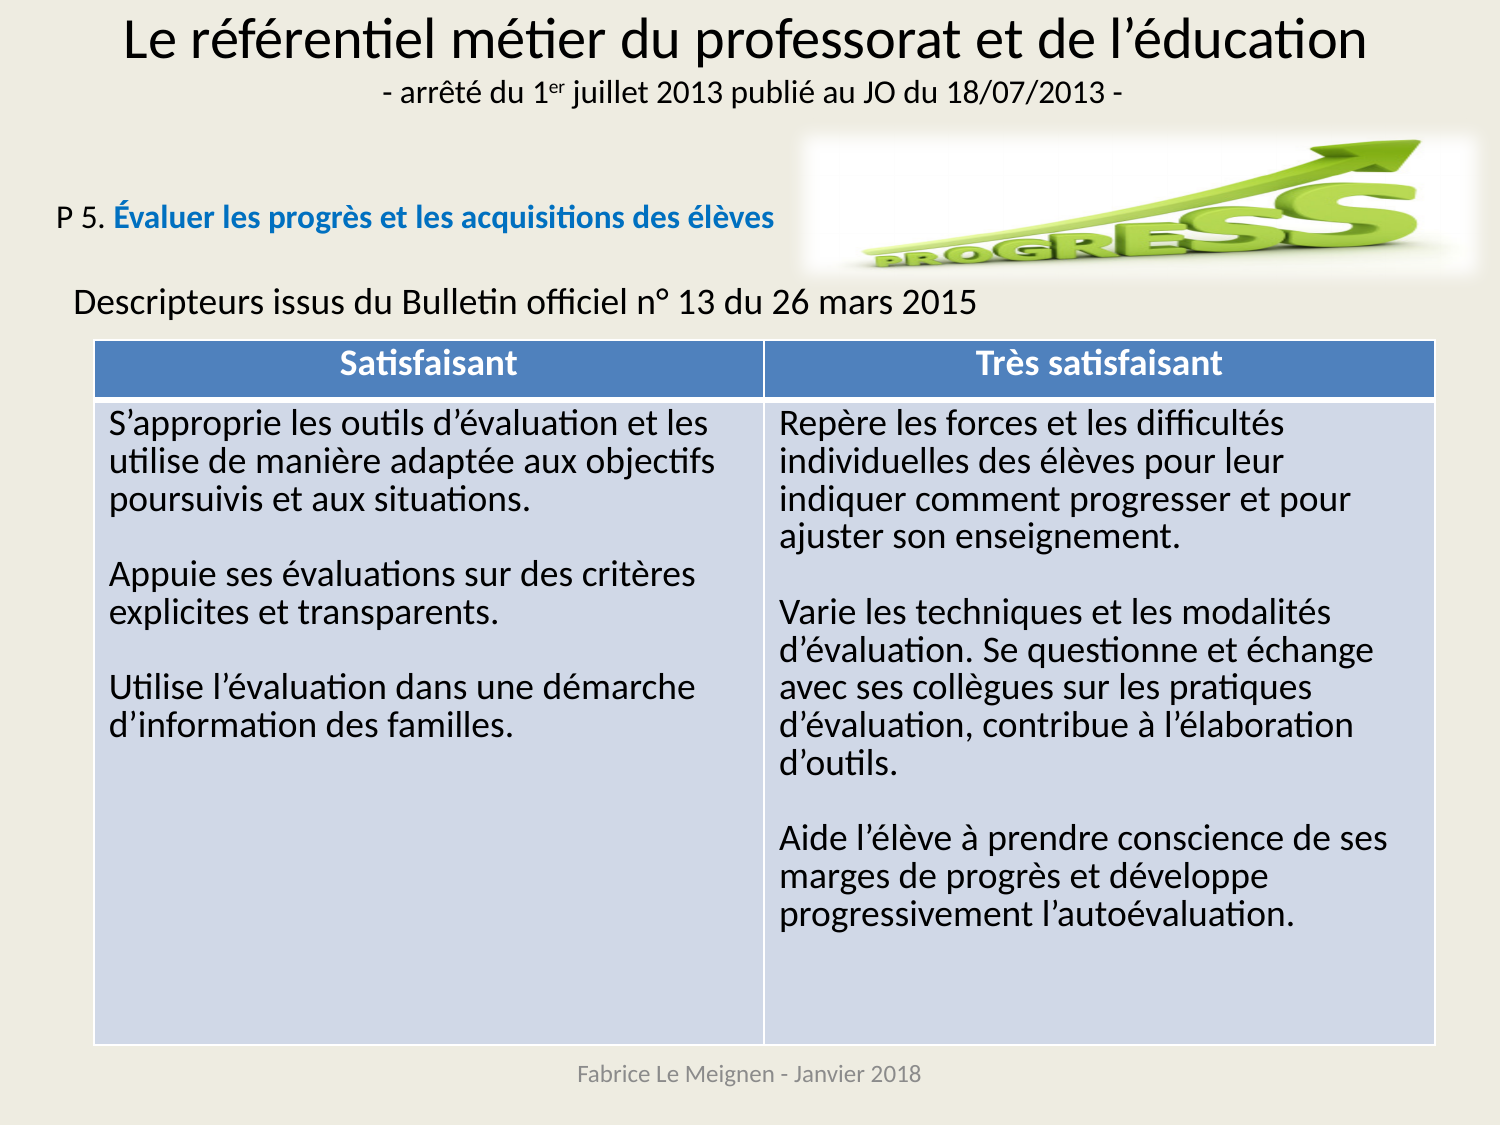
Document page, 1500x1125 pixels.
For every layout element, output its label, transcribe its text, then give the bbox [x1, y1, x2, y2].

table_header Satisfaisant [95, 341, 763, 397]
table_cell S’approprie les outils d’évaluation et les utilise de manière adaptée aux objectifs poursuivis et aux situations. Appuie ses évaluations sur des critères explicites et transparents. Utilise l’évaluation dans une démarche d’information des familles. [95, 403, 763, 1044]
title Le référentiel métier du professorat et de l’éducation - arrêté du 1er juillet 2013 publié au JO du 18/07/2013 - [0, 0, 1500, 149]
table_header Très satisfaisant [765, 341, 1434, 397]
text_box Descripteurs issus du Bulletin officiel n° 13 du 26 mars 2015 [58, 269, 1477, 330]
text_box P 5. Évaluer les progrès et les acquisitions des élèves [41, 187, 780, 243]
picture [785, 117, 1495, 291]
table_cell Repère les forces et les difficultés individuelles des élèves pour leur indiquer comment progresser et pour ajuster son enseignement. Varie les techniques et les modalités d’évaluation. Se questionne et échange avec ses collègues sur les pratiques d’évaluation, contribue à l’élaboration d’outils. Aide l’élève à prendre conscience de ses marges de progrès et développe progressivement l’autoévaluation. [765, 403, 1434, 1044]
footer Fabrice Le Meignen - Janvier 2018 [512, 1042, 988, 1103]
